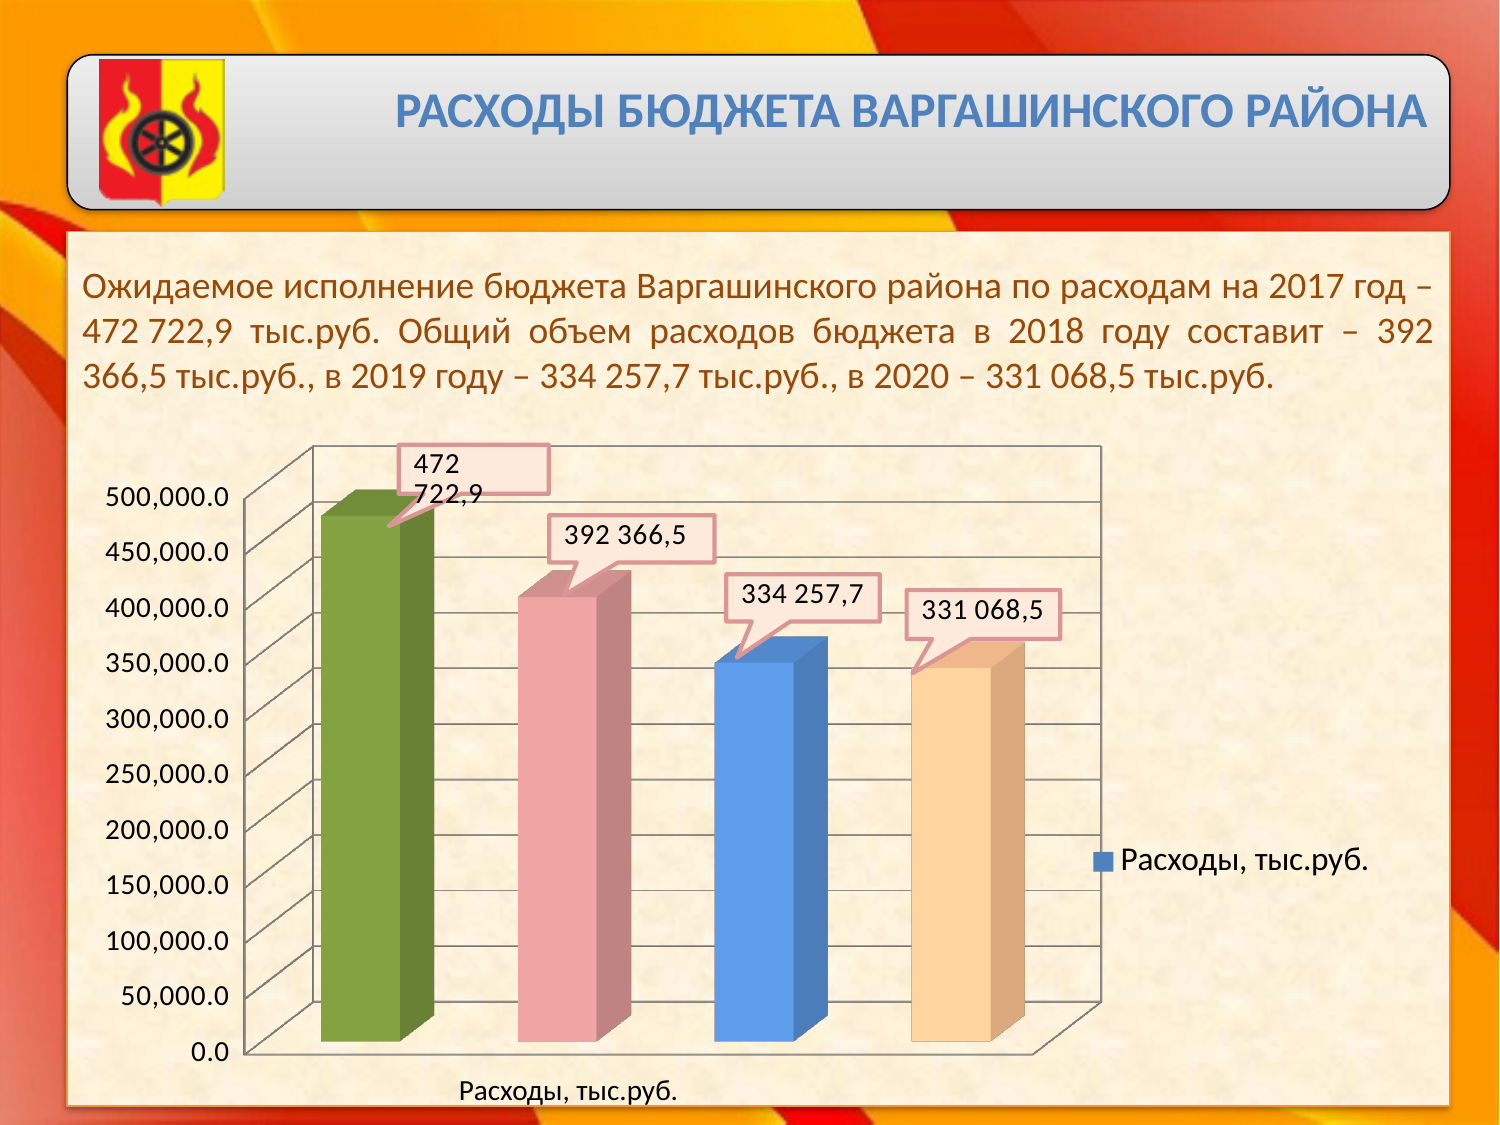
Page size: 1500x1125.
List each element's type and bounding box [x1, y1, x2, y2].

picture [99, 59, 225, 214]
chart [66, 432, 1451, 1083]
list [0, 0, 1500, 1125]
